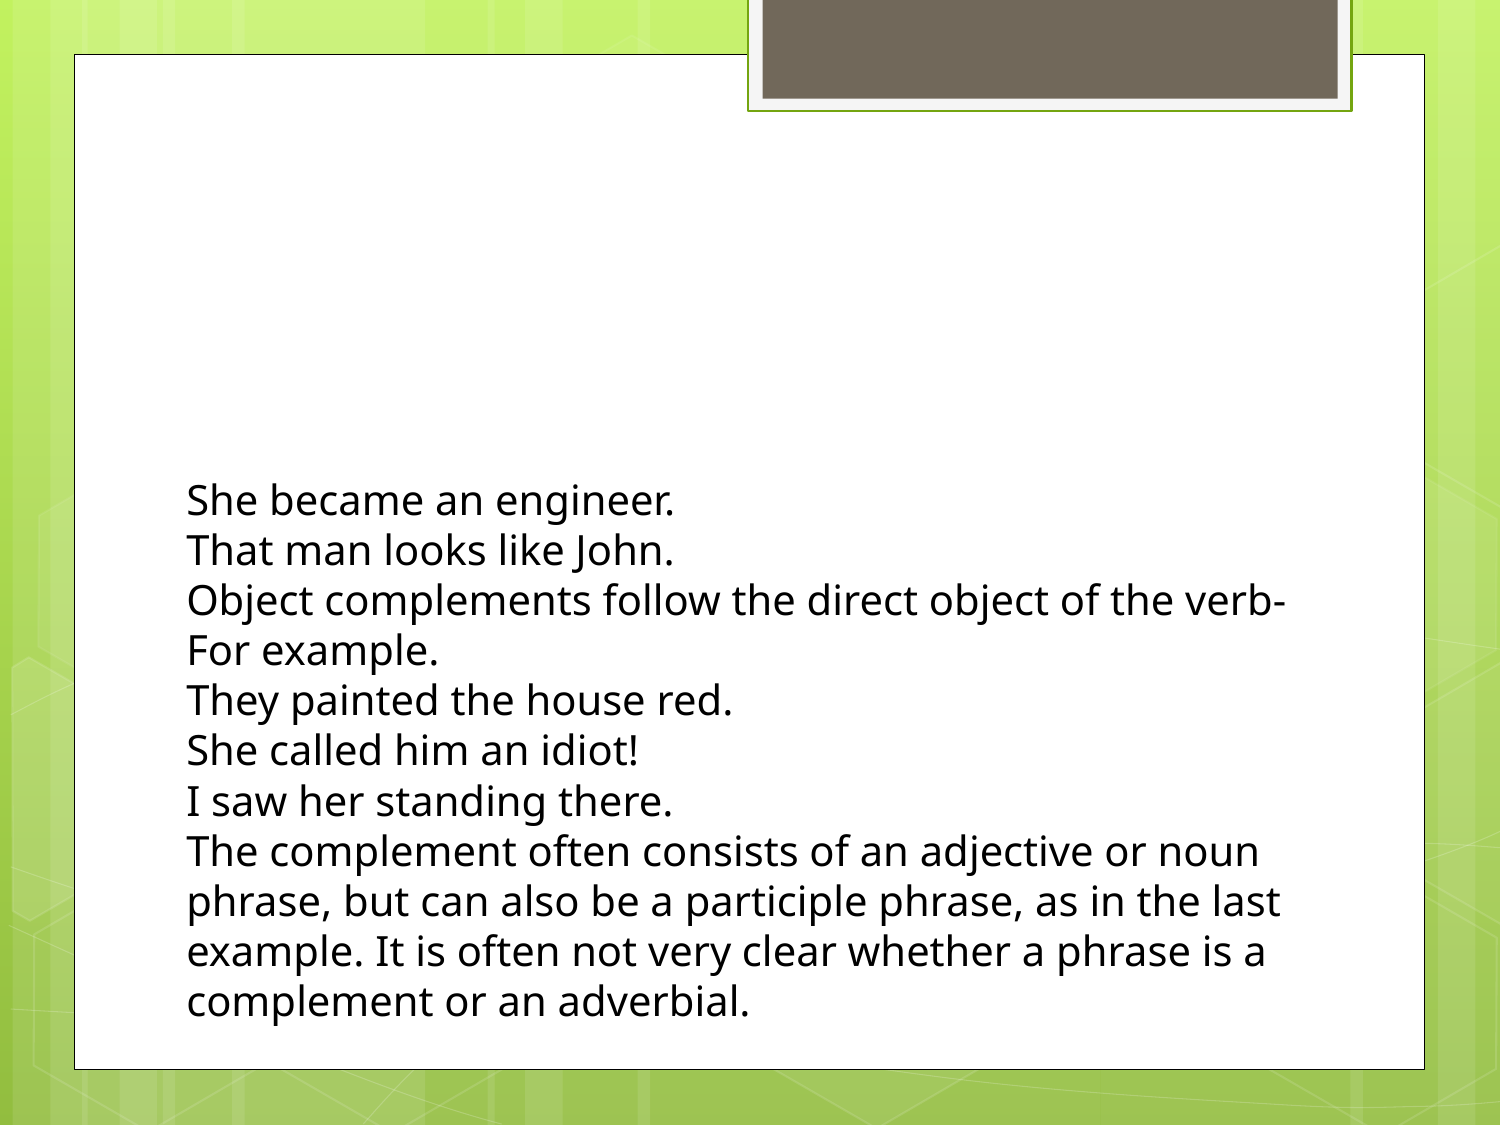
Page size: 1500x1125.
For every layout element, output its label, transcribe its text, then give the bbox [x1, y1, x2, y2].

title She became an engineer. That man looks like John. Object complements follow the direct object of the verb- For example. They painted the house red. She called him an idiot! I saw her standing there. The complement often consists of an adjective or noun phrase, but can also be a participle phrase, as in the last example. It is often not very clear whether a phrase is a complement or an adverbial. [171, 168, 1324, 1083]
